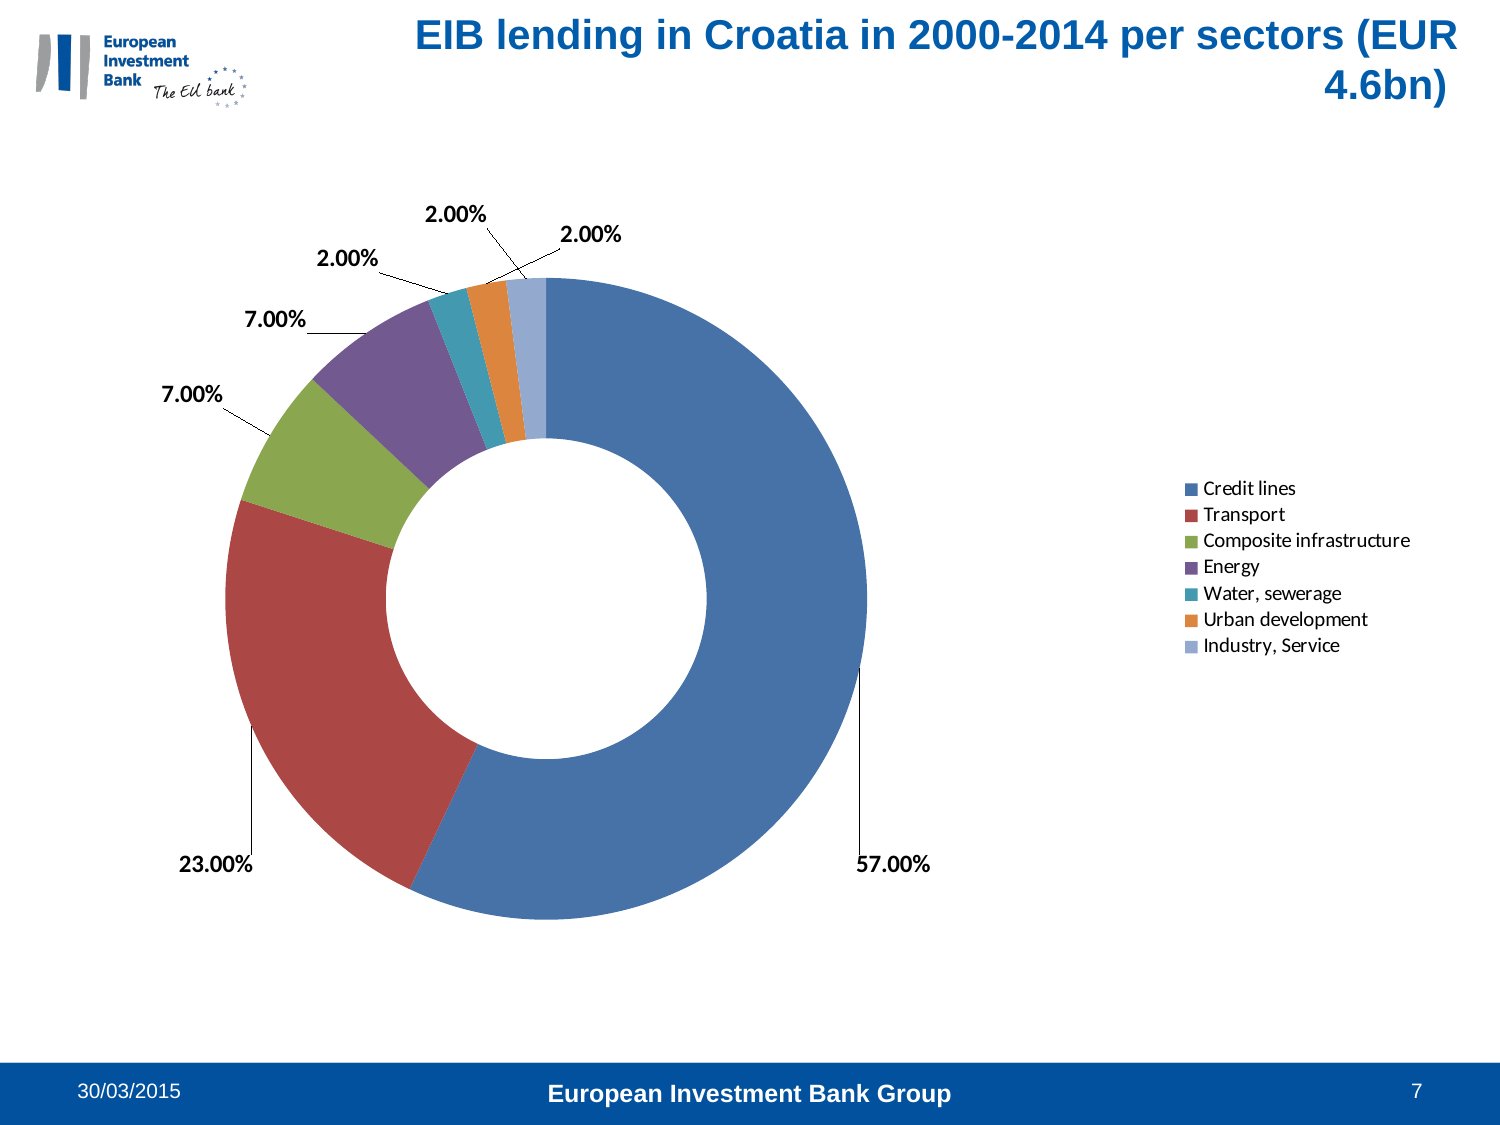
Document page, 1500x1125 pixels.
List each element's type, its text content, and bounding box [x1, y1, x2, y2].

slide_number 7 [1275, 1070, 1438, 1125]
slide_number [62, 1070, 225, 1125]
footer European Investment Bank Group [230, 1070, 1270, 1125]
chart [76, 154, 1430, 983]
picture [0, 0, 1500, 1125]
title EIB lending in Croatia in 2000-2014 per sectors (EUR 4.6bn) [395, 7, 1459, 108]
